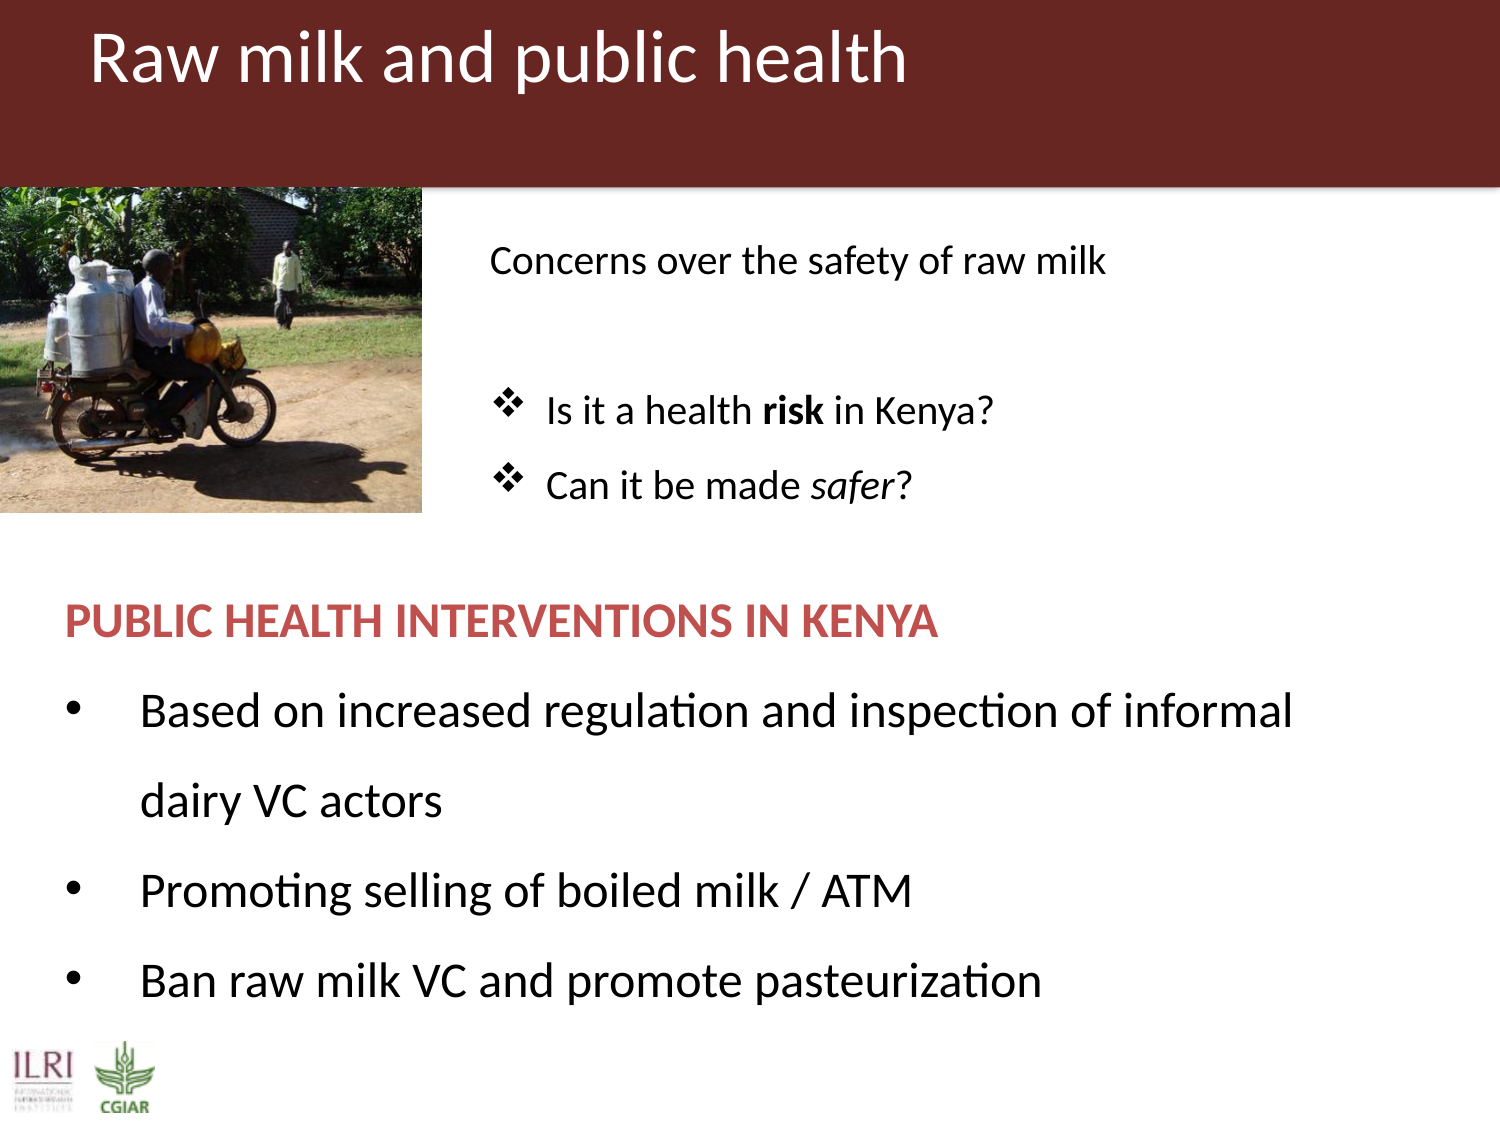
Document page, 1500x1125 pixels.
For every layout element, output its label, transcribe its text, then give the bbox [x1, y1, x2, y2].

picture [12, 1049, 74, 1113]
list Concerns over the safety of raw milk Is it a health risk in Kenya? Can it be made safer? [474, 224, 1425, 538]
picture [0, 187, 422, 513]
picture [94, 1041, 155, 1113]
title Raw milk and public health [75, 0, 1425, 188]
text_box PUBLIC HEALTH INTERVENTIONS IN KENYA Based on increased regulation and inspection of informal dairy VC actors Promoting selling of boiled milk / ATM Ban raw milk VC and promote pasteurization [50, 549, 1363, 1015]
